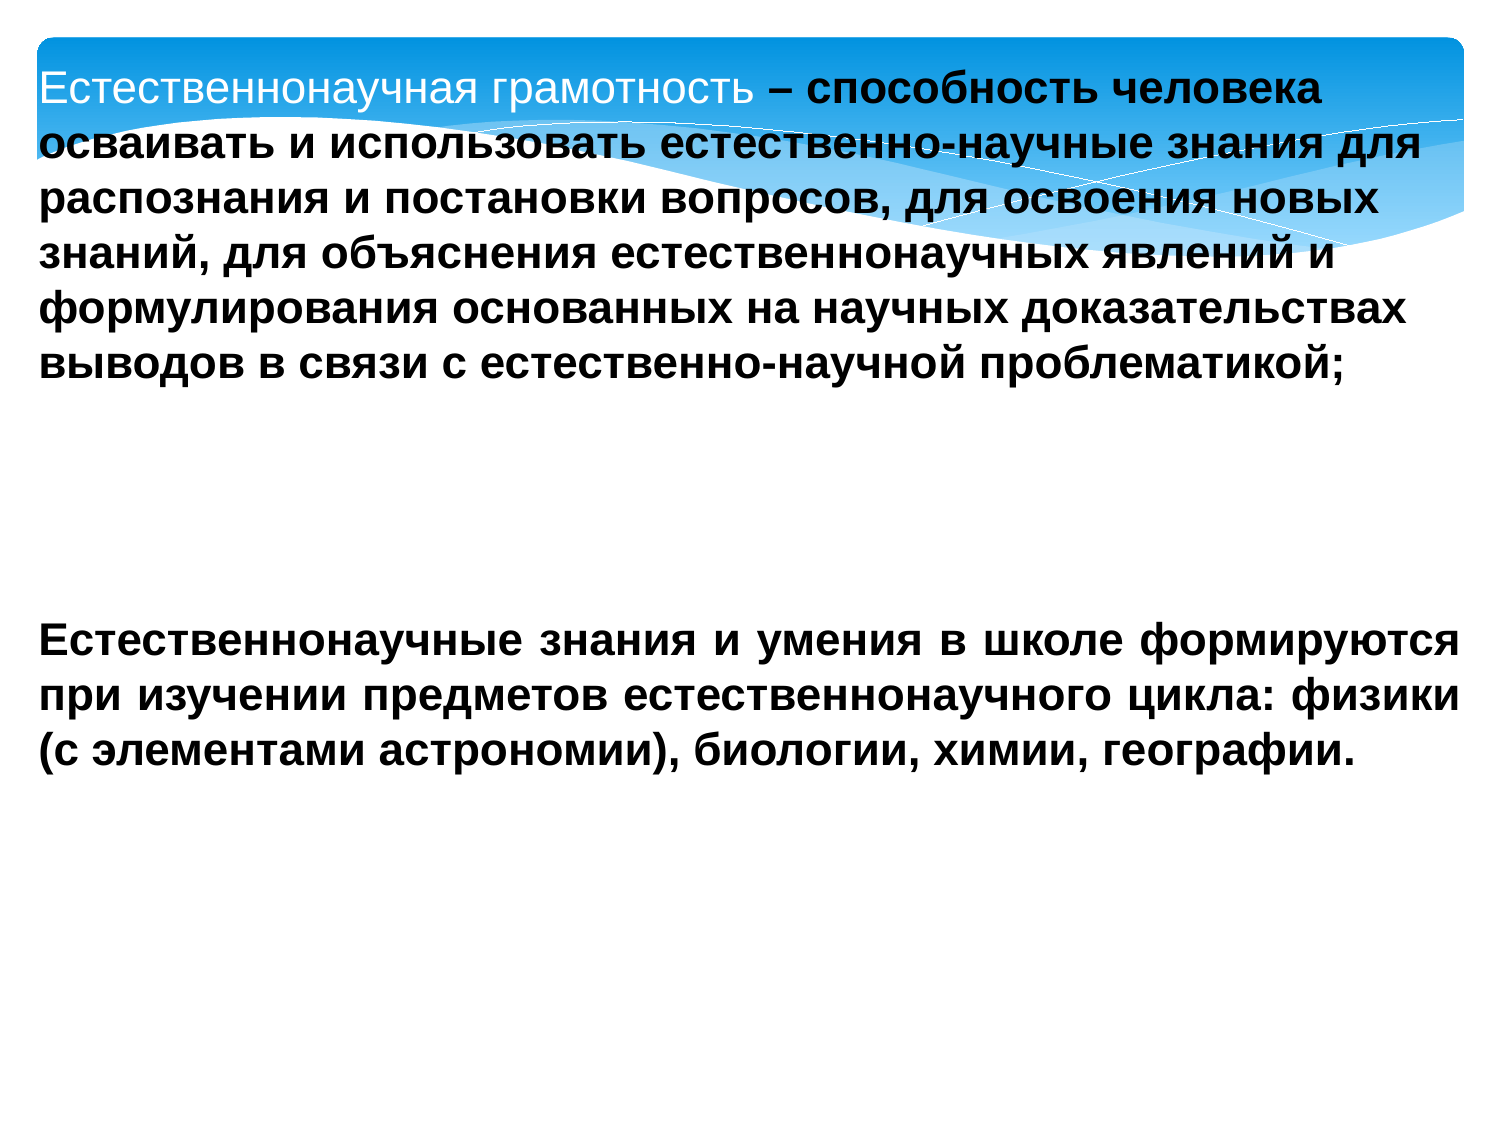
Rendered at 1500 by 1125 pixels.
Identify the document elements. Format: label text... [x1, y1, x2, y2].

text_box Естественнонаучная грамотность – способность человека осваивать и использовать естественно-научные знания для распознания и постановки вопросов, для освоения новых знаний, для объяснения естественнонаучных явлений и формулирования основанных на научных доказательствах выводов в связи с естественно-научной проблематикой; Естественнонаучные знания и умения в школе формируются при изучении предметов естественнонаучного цикла: физики (с элементами астрономии), биологии, химии, географии. [23, 47, 1477, 1016]
